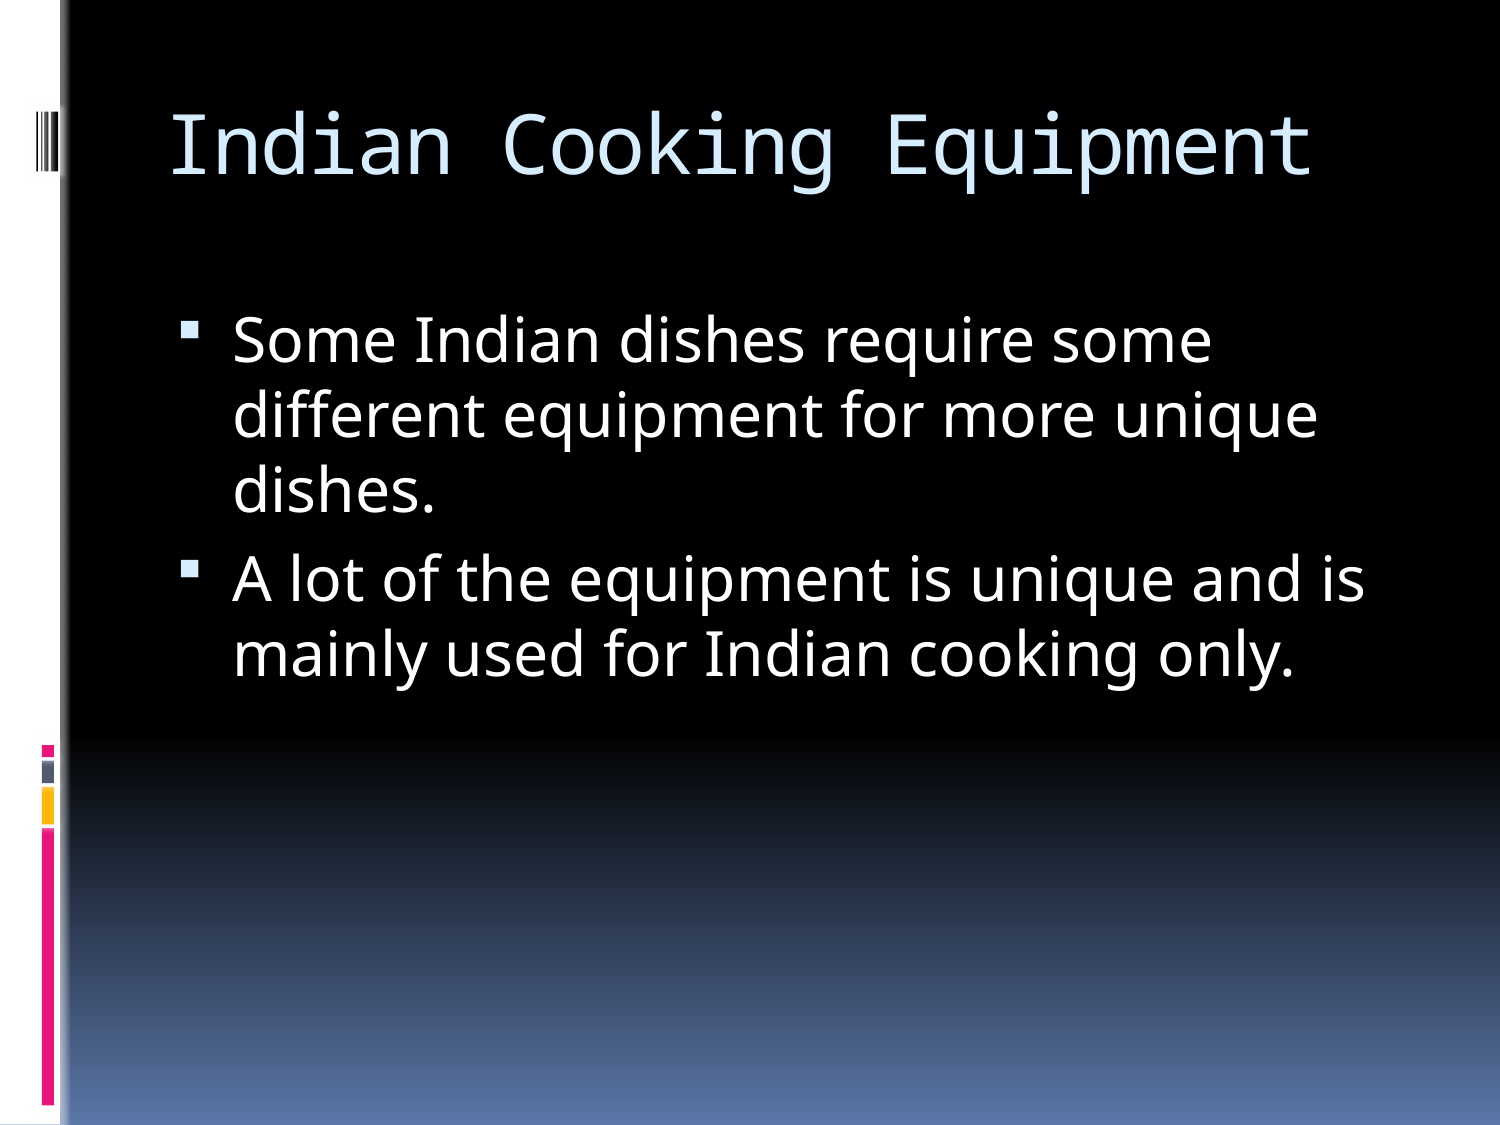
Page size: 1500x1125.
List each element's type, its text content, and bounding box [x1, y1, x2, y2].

list Some Indian dishes require some different equipment for more unique dishes. A lot of the equipment is unique and is mainly used for Indian cooking only. [150, 292, 1425, 1043]
title Indian Cooking Equipment [150, 83, 1425, 234]
